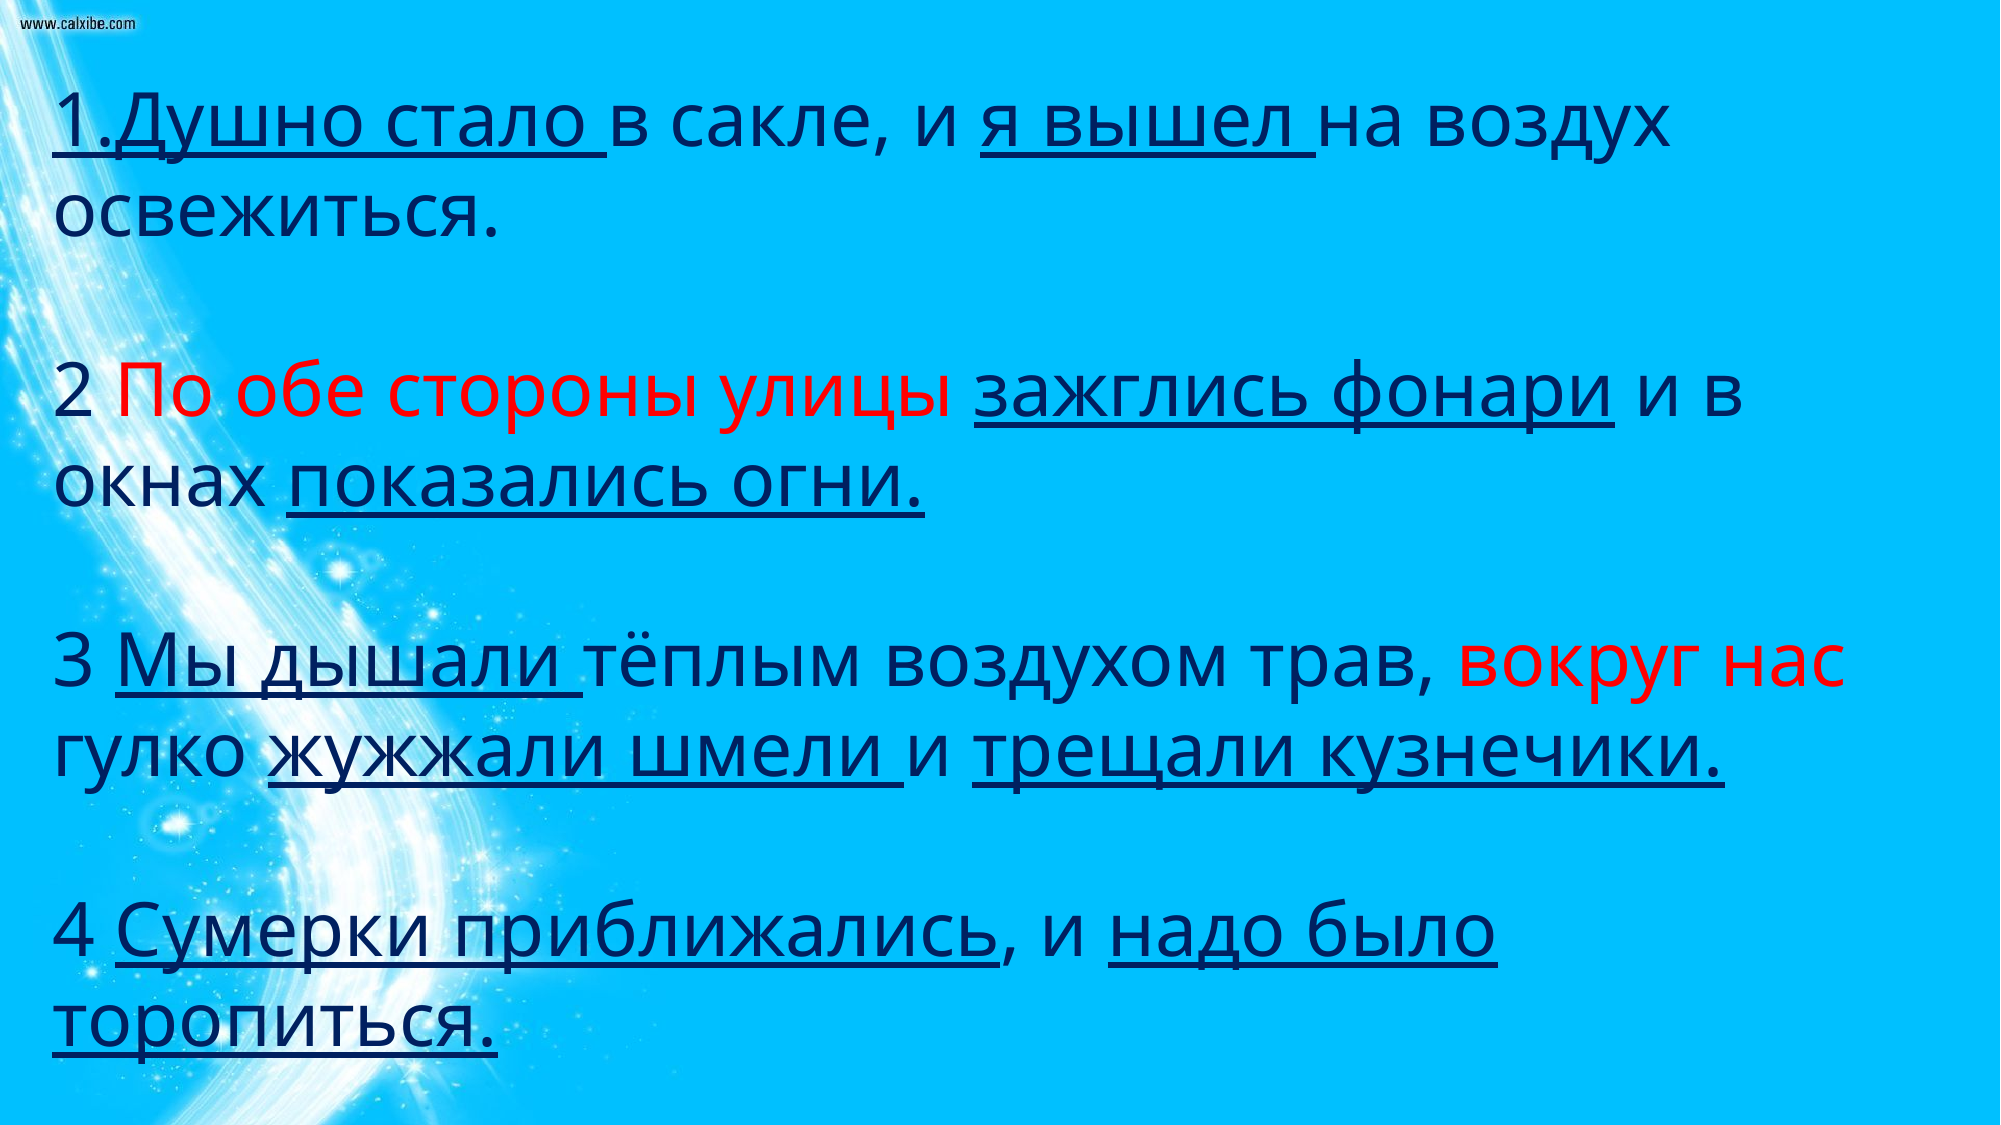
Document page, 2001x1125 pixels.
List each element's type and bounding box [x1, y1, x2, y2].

list [0, 0, 2000, 1125]
